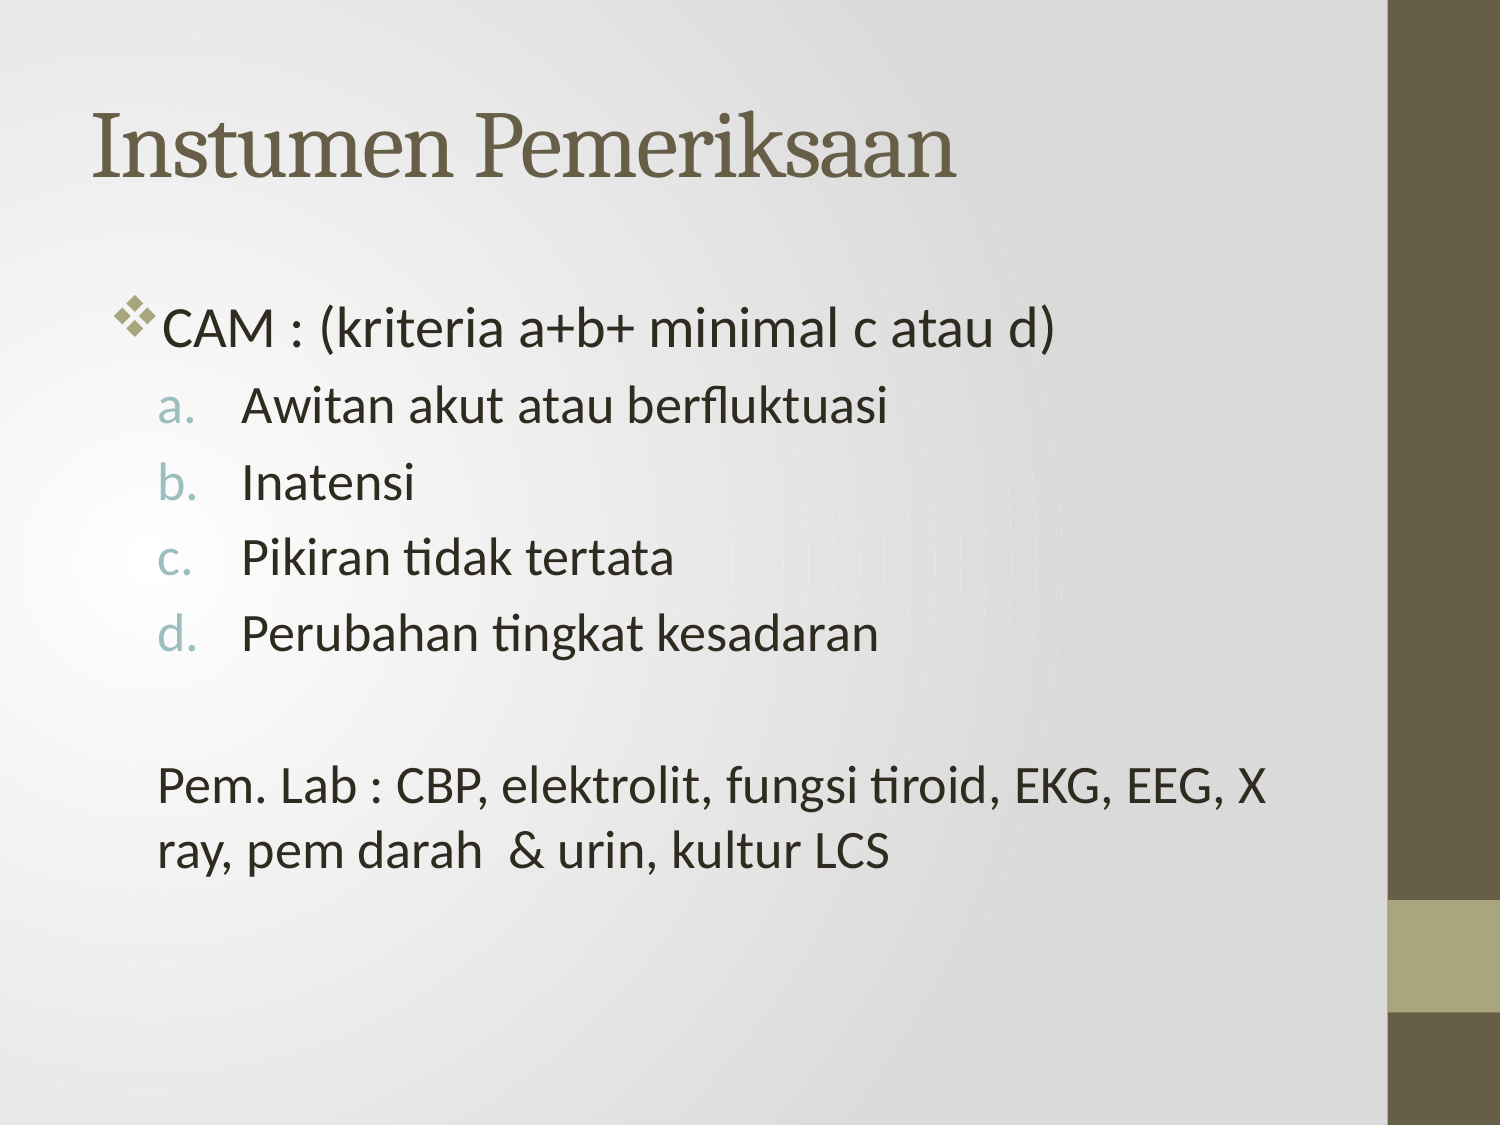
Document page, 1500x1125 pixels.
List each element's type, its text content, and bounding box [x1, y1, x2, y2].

title Instumen Pemeriksaan [75, 45, 1325, 200]
list CAM : (kriteria a+b+ minimal c atau d) Awitan akut atau berfluktuasi Inatensi Pikiran tidak tertata Perubahan tingkat kesadaran Pem. Lab : CBP, elektrolit, fungsi tiroid, EKG, EEG, X ray, pem darah & urin, kultur LCS [75, 200, 1325, 1050]
